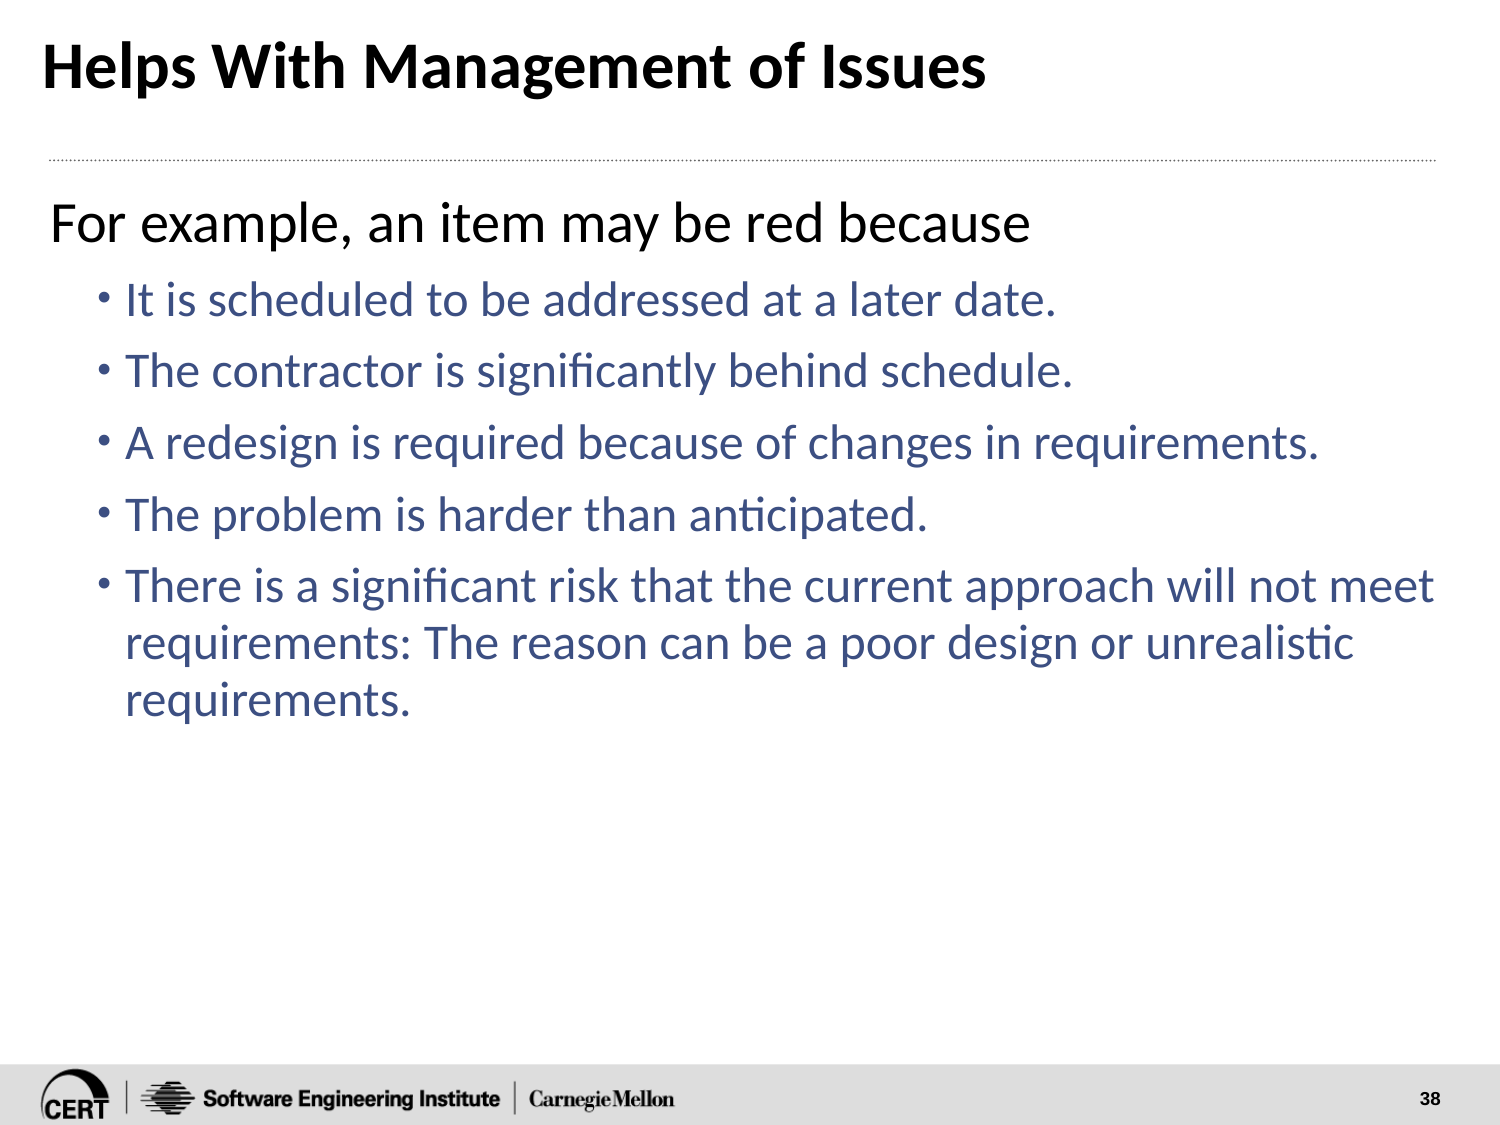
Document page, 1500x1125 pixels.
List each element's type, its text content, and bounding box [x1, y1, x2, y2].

title Helps With Management of Issues [42, 37, 1434, 155]
picture [24, 1065, 688, 1125]
list For example, an item may be red because It is scheduled to be addressed at a later date. The contractor is significantly behind schedule. A redesign is required because of changes in requirements. The problem is harder than anticipated. There is a significant risk that the current approach will not meet requirements: The reason can be a poor design or unrealistic requirements. [49, 187, 1438, 1001]
